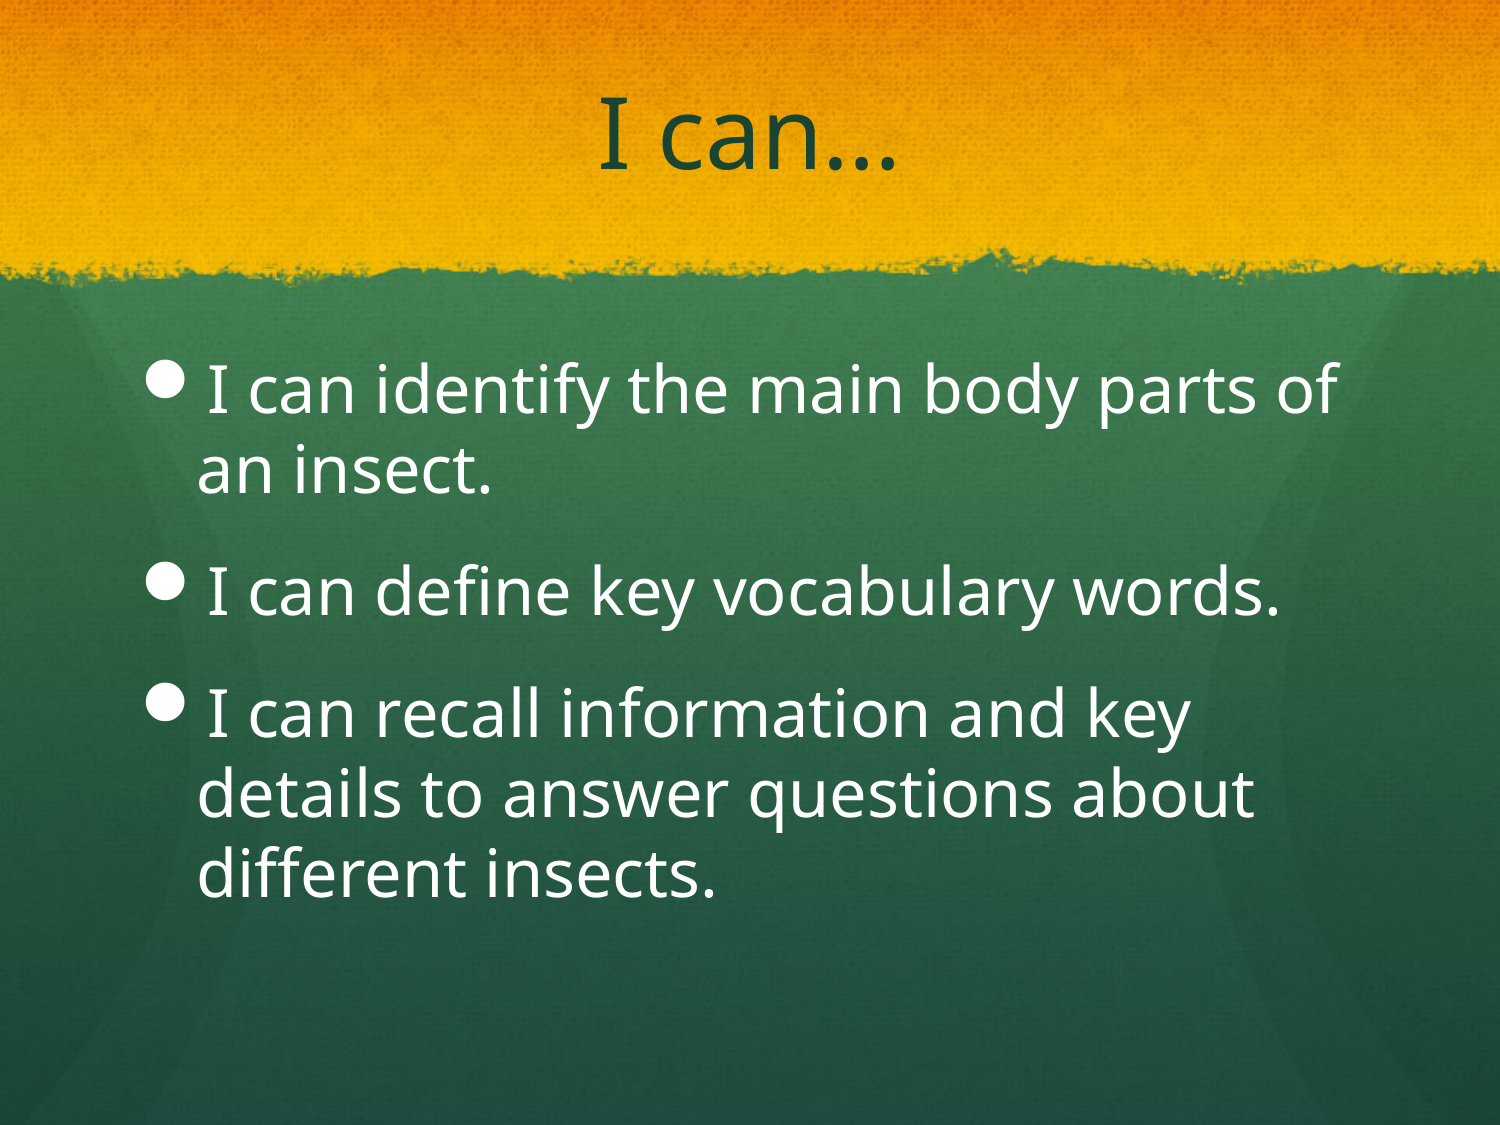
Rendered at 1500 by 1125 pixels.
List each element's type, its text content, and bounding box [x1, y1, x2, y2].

title I can… [125, 13, 1375, 246]
picture [0, 0, 1500, 1125]
list I can identify the main body parts of an insect. I can define key vocabulary words. I can recall information and key details to answer questions about different insects. [125, 339, 1375, 1026]
